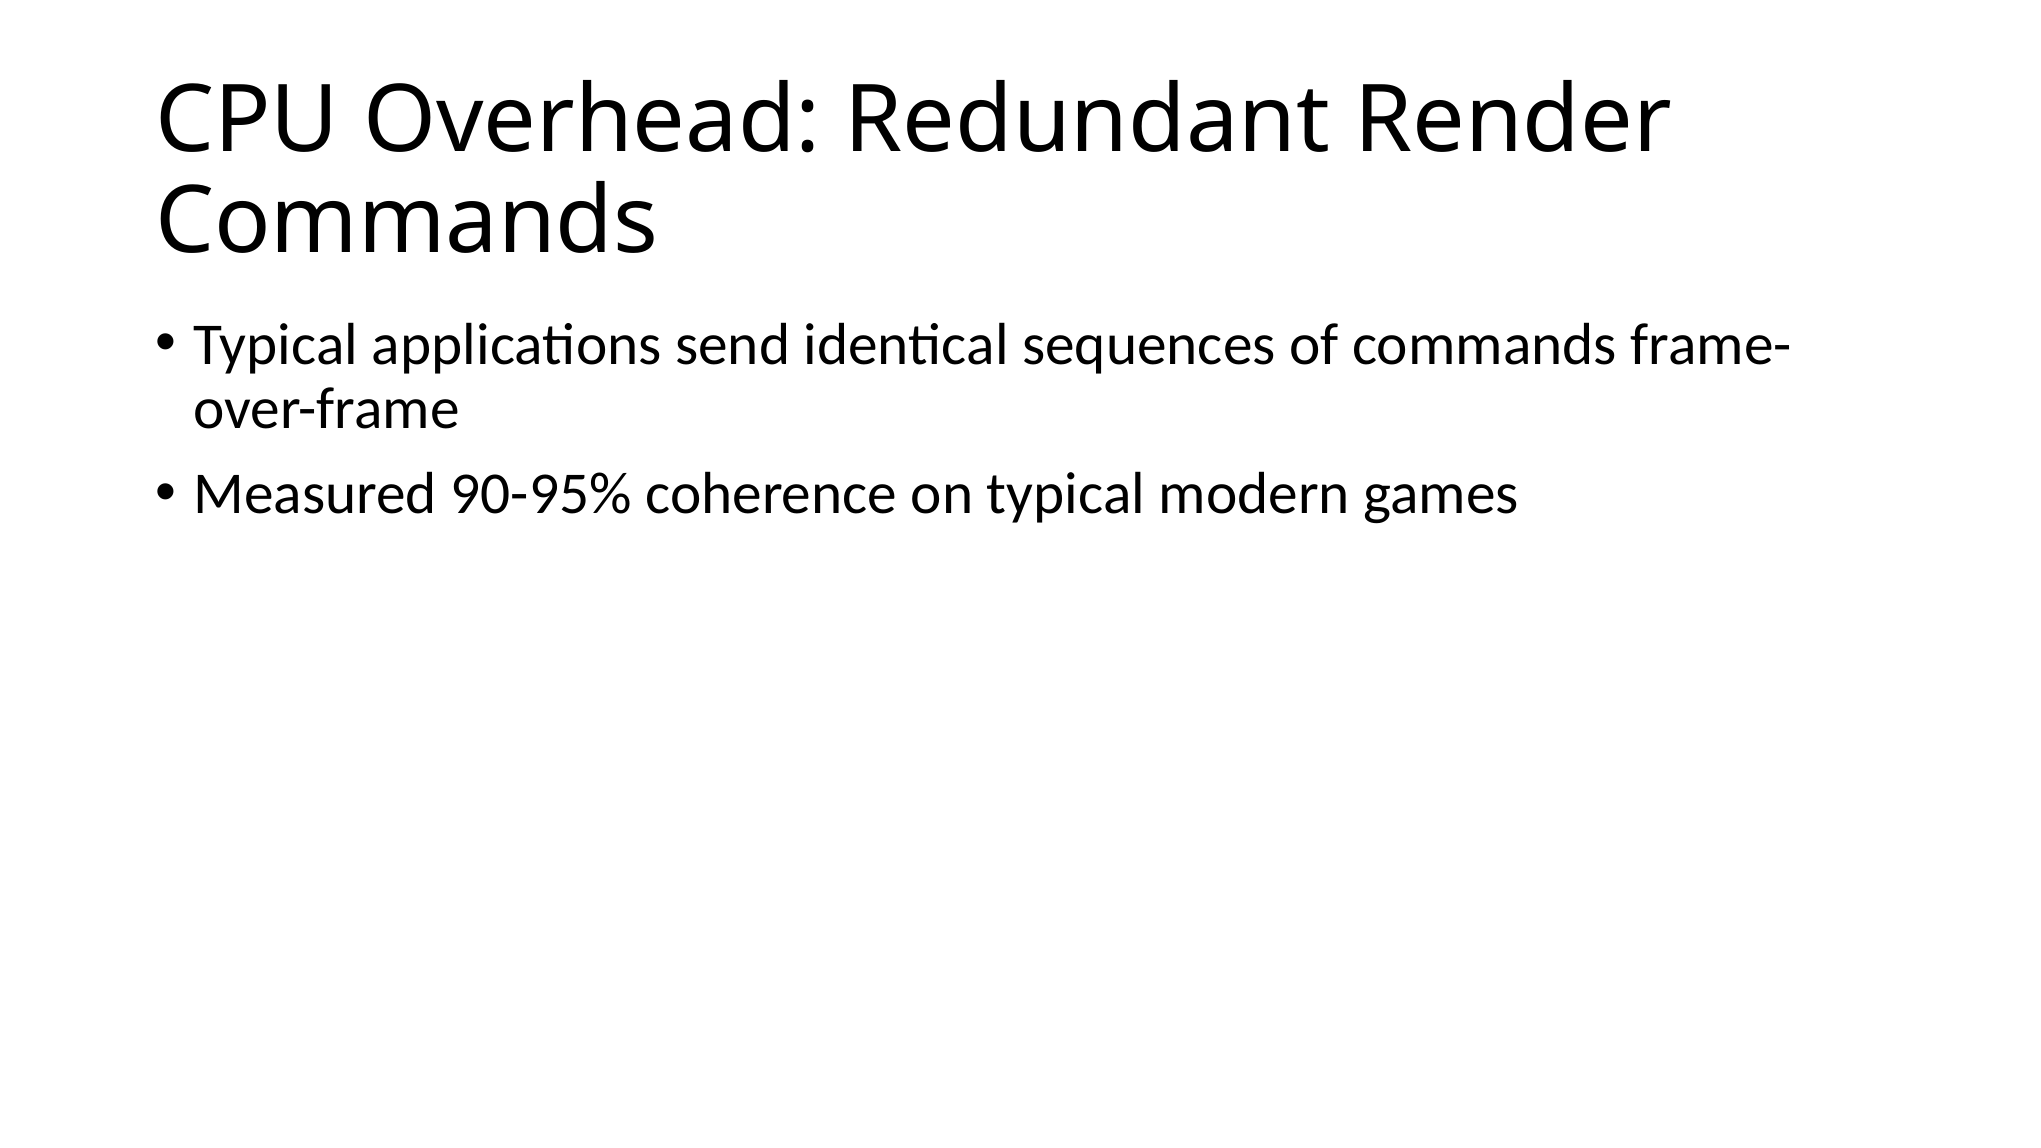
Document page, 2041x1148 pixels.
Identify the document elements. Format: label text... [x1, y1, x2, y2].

list Typical applications send identical sequences of commands frame-over-frame Measured 90-95% coherence on typical modern games [140, 305, 1900, 1034]
title CPU Overhead: Redundant Render Commands [140, 61, 1998, 283]
